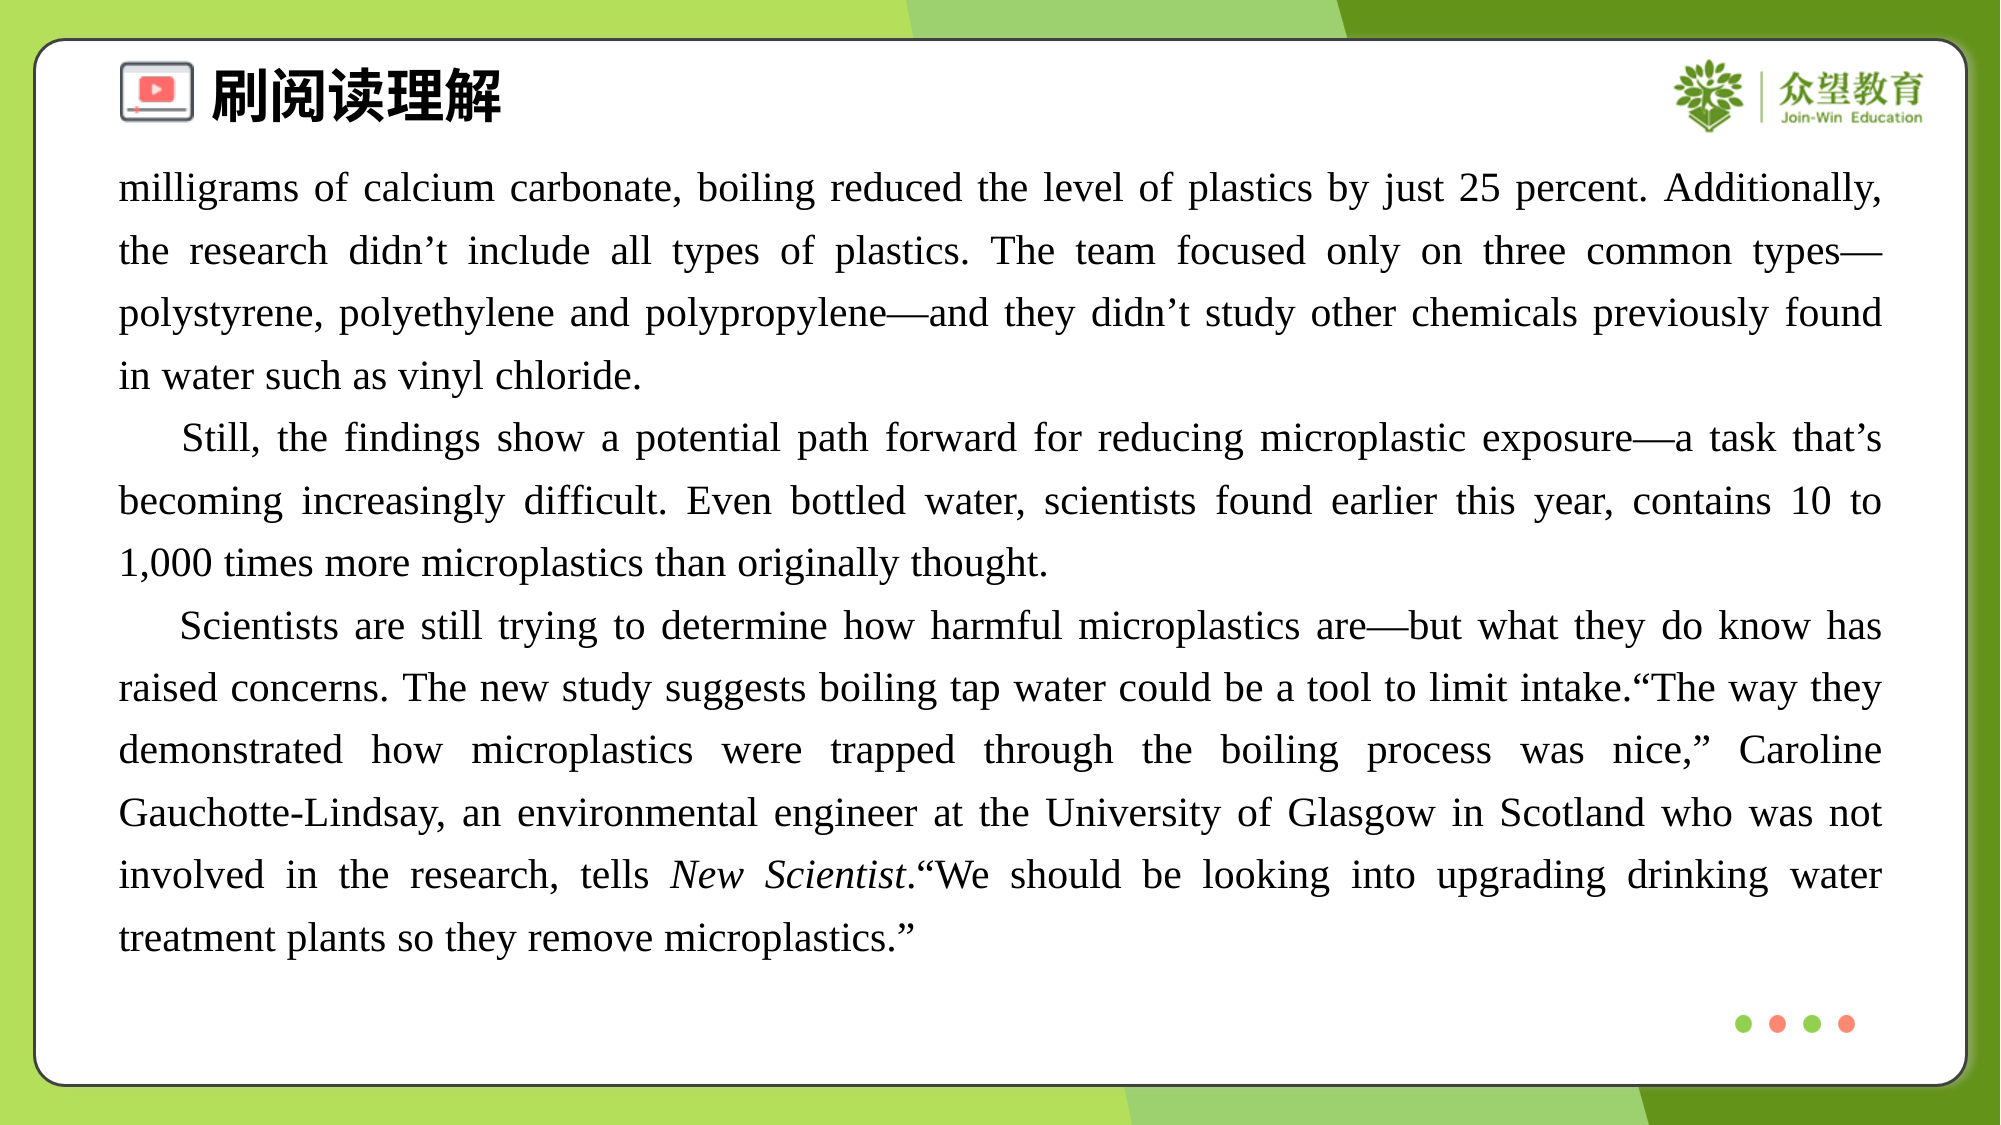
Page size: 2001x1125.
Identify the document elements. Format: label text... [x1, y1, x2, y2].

text_box milligrams of calcium carbonate, boiling reduced the level of plastics by just 25 percent. Additionally, the research didn’t include all types of plastics. The team focused only on three common types—polystyrene, polyethylene and polypropylene—and they didn’t study other chemicals previously found in water such as vinyl chloride. Still, the findings show a potential path forward for reducing microplastic exposure—a task that’s becoming increasingly difficult. Even bottled water, scientists found earlier this year, contains 10 to 1,000 times more microplastics than originally thought. Scientists are still trying to determine how harmful microplastics are—but what they do know has raised concerns. The new study suggests boiling tap water could be a tool to limit intake.“The way they demonstrated how microplastics were trapped through the boiling process was nice,” Caroline Gauchotte-Lindsay, an environmental engineer at the University of Glasgow in Scotland who was not involved in the research, tells New Scientist.“We should be looking into upgrading drinking water treatment plants so they remove microplastics.” [118, 147, 1883, 955]
picture [0, 0, 2000, 1125]
